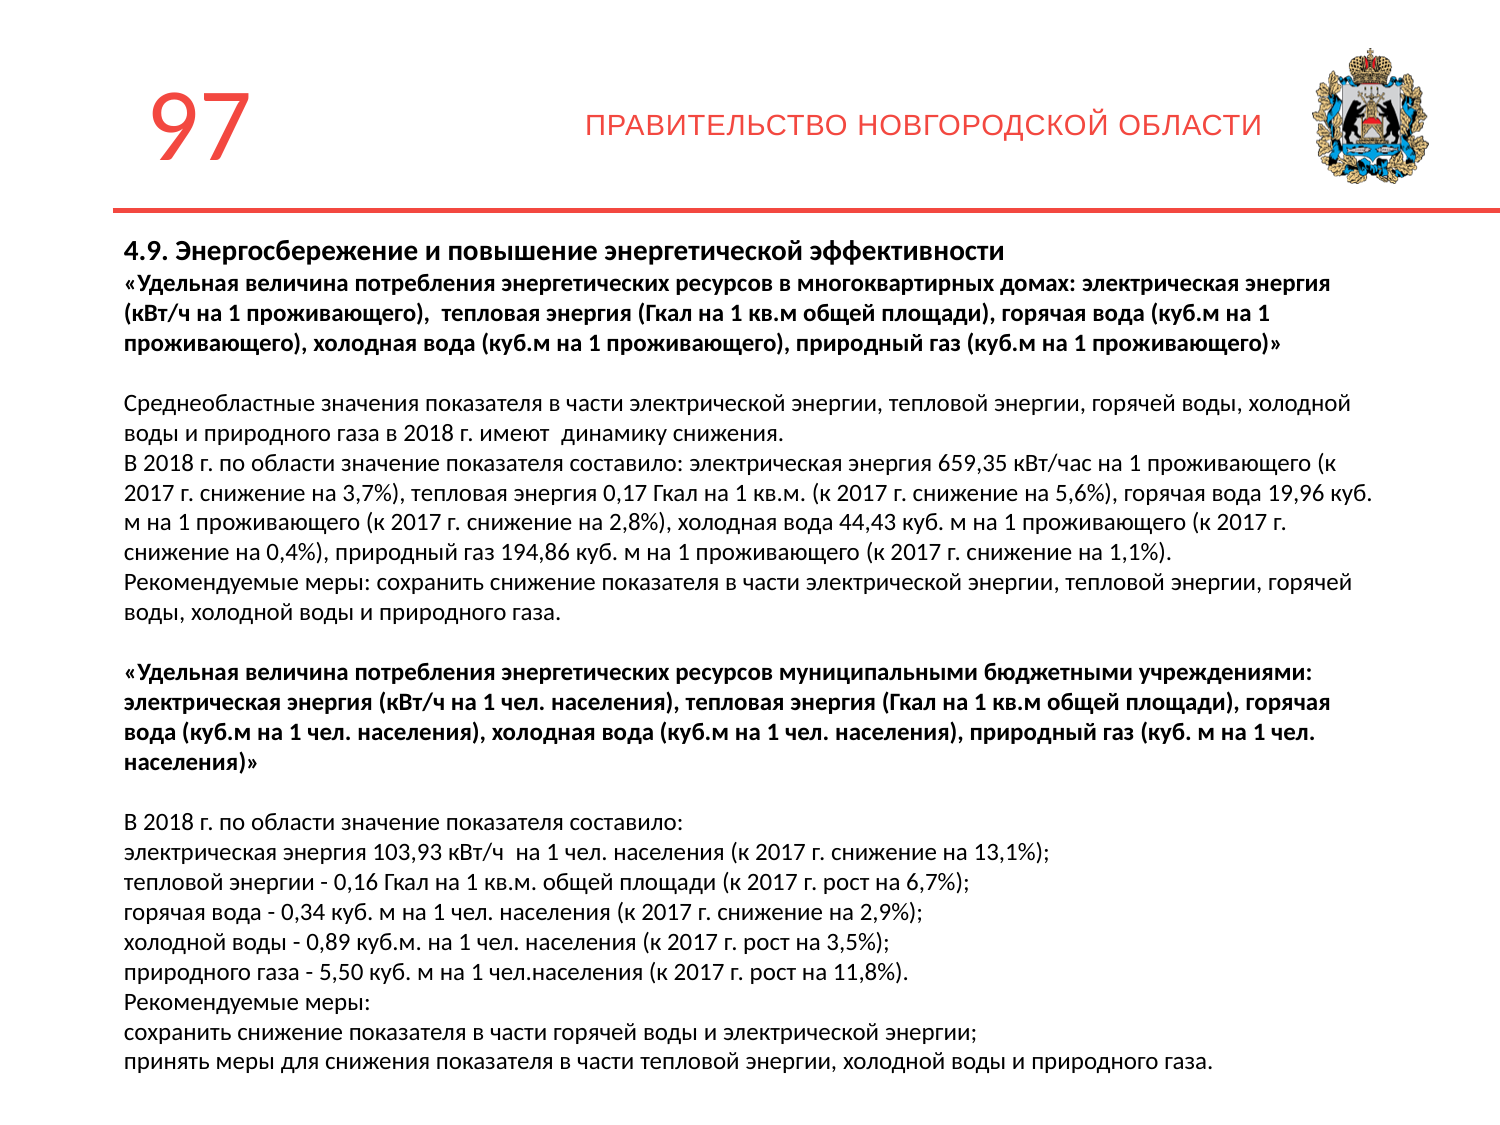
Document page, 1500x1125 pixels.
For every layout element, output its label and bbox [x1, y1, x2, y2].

picture [1311, 48, 1429, 184]
text_box [131, 48, 267, 189]
text_box [109, 224, 1404, 1083]
text_box [570, 102, 1311, 147]
